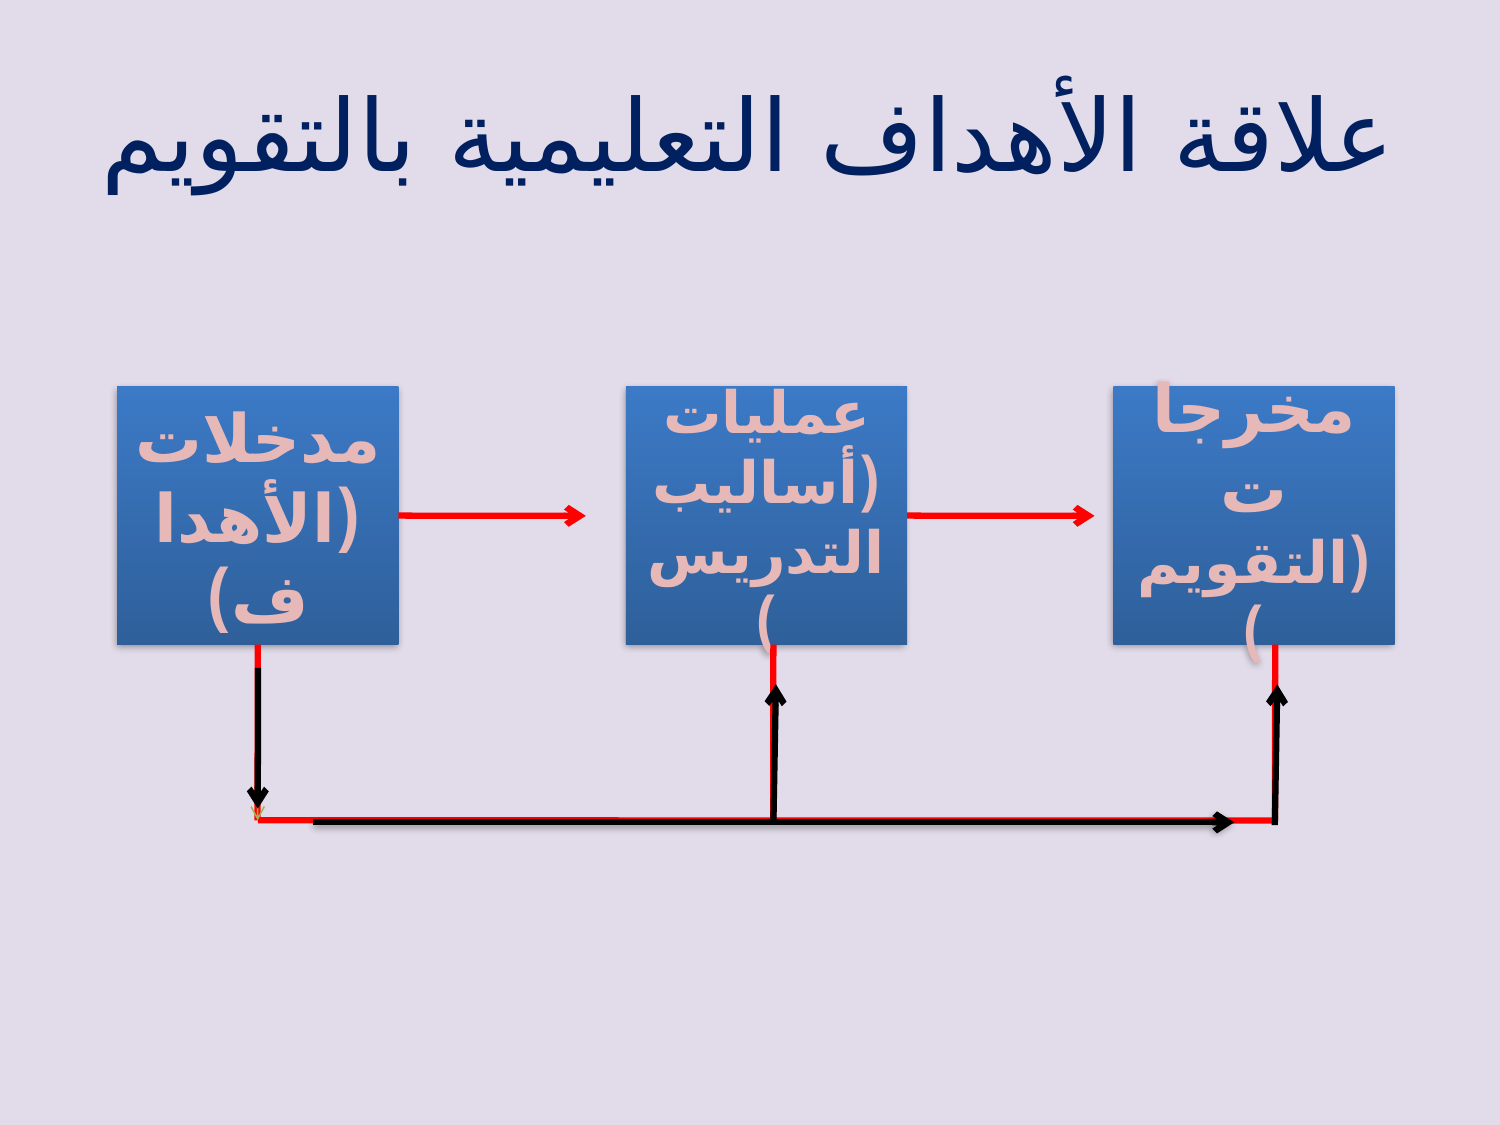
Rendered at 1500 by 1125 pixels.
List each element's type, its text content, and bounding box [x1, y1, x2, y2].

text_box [1205, 753, 1347, 757]
text_box مخرجات (التقويم) [1113, 386, 1395, 645]
text_box عمليات (أساليب التدريس) [625, 386, 908, 645]
text_box علاقة الأهداف التعليمية بالتقويم [63, 63, 1435, 739]
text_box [704, 753, 846, 757]
text_box مدخلات (الأهداف) [117, 386, 399, 645]
